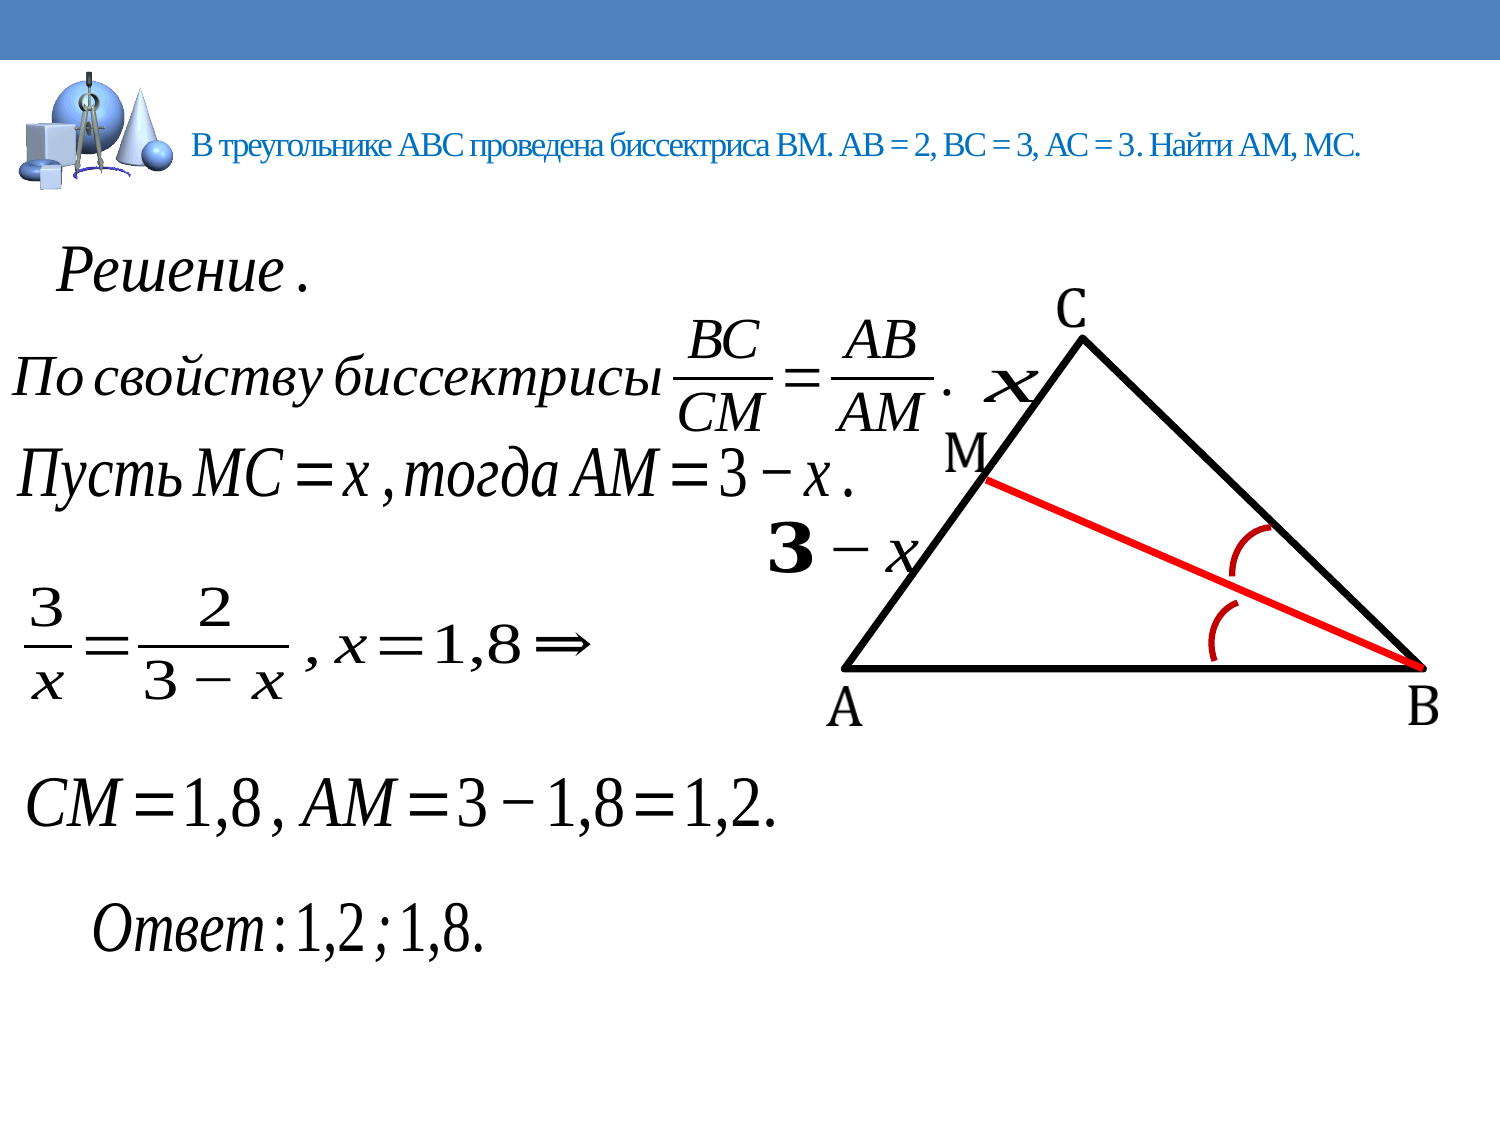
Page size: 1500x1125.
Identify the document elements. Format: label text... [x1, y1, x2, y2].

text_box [985, 479, 1424, 669]
picture [826, 684, 863, 726]
picture [945, 432, 987, 472]
picture [1408, 684, 1439, 725]
title В треугольнике АВС проведена биссектриса ВМ. АВ = 2, ВС = 3, АС = 3. Найти АМ, МС. [175, 58, 1500, 215]
picture [6, 54, 176, 197]
picture [1056, 286, 1085, 329]
text_box [994, 336, 1228, 476]
text_box [842, 480, 984, 672]
